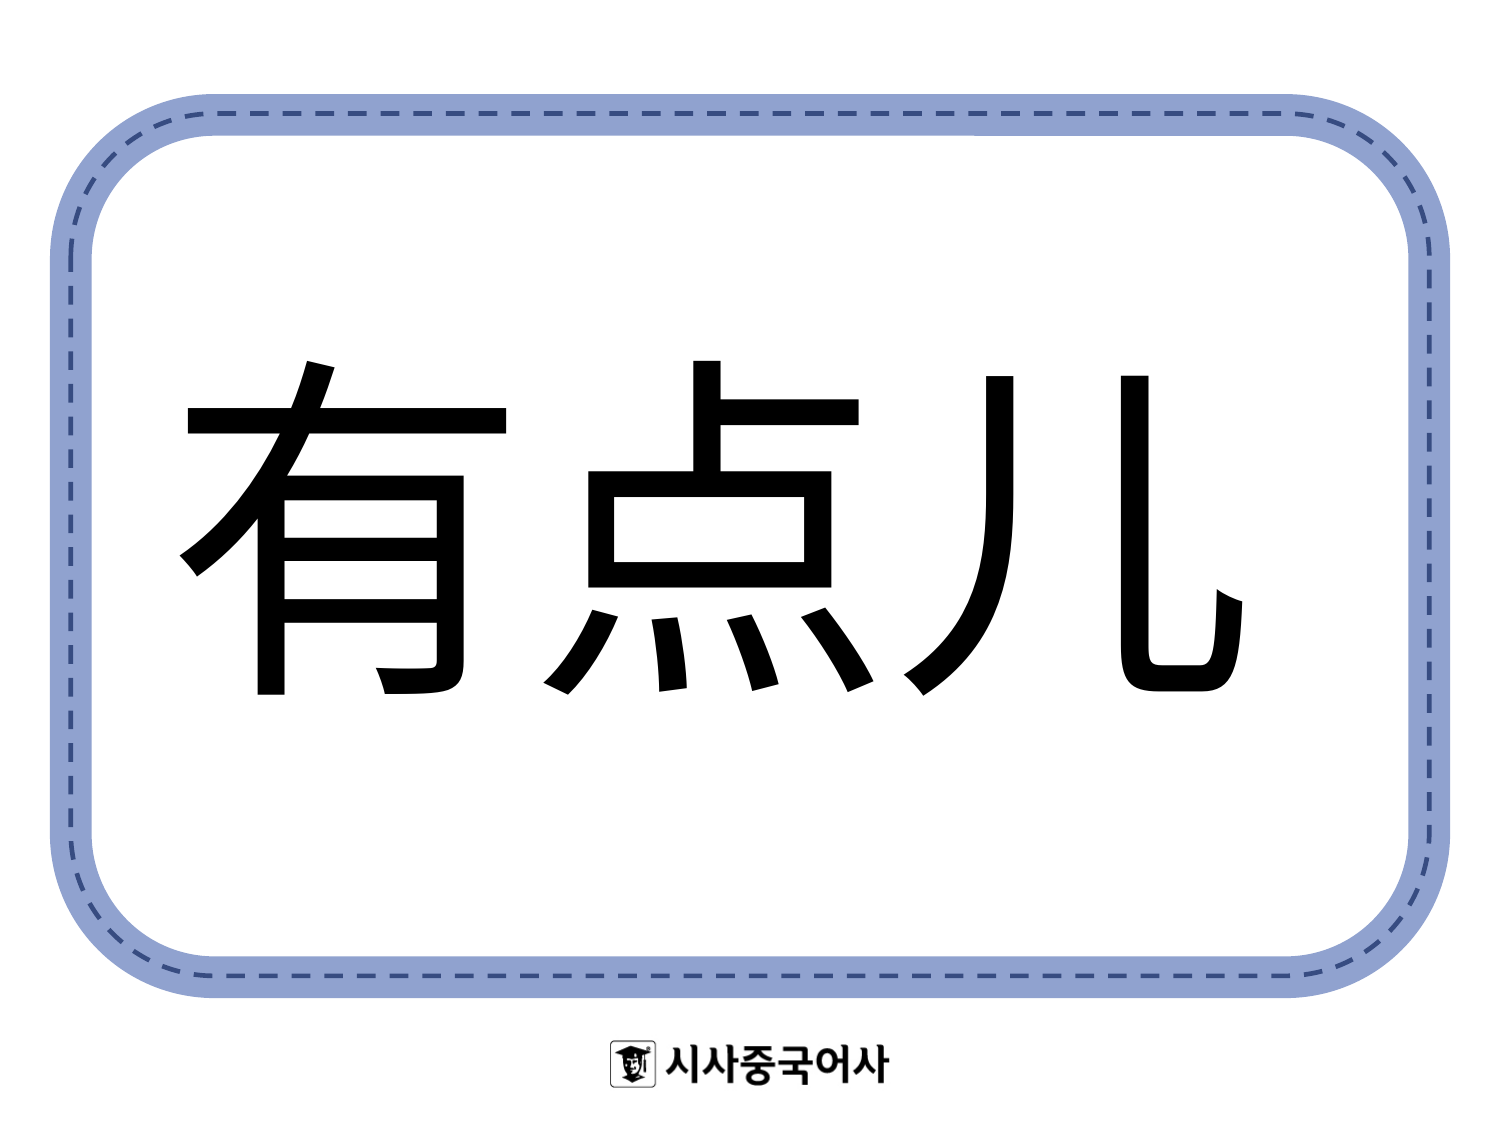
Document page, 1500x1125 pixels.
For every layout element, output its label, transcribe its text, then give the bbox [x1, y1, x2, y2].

text_box 有点儿 [145, 189, 1354, 853]
picture [602, 1034, 898, 1094]
